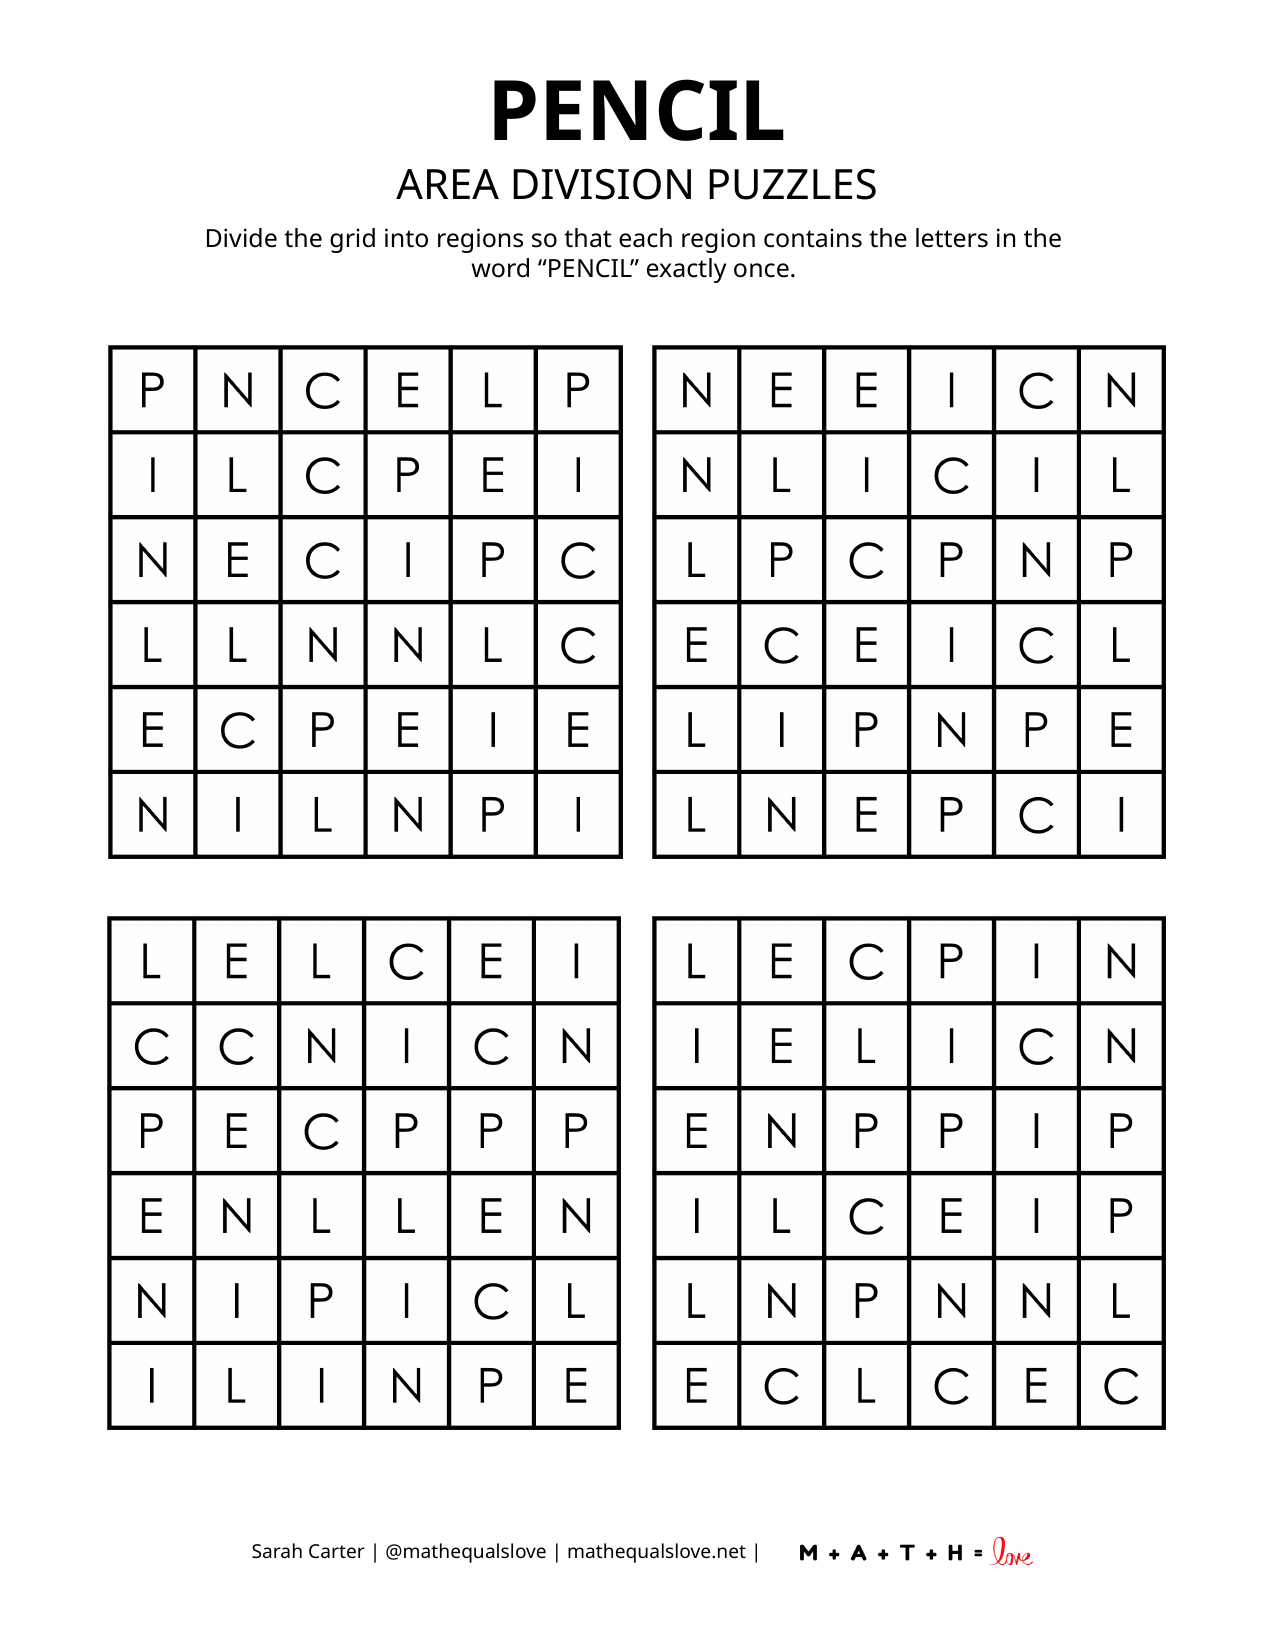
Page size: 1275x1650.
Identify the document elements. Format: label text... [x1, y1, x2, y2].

picture [649, 342, 1169, 862]
picture [106, 342, 625, 862]
picture [649, 913, 1169, 1433]
picture [790, 1534, 1039, 1569]
text_box Divide the grid into regions so that each region contains the letters in the word “PENCIL” exactly once. [0, 214, 1275, 290]
text_box PENCIL AREA DIVISION PUZZLES [77, 50, 1198, 214]
picture [104, 913, 624, 1433]
text_box Sarah Carter | @mathequalslove | mathequalslove.net | [236, 1532, 1071, 1570]
